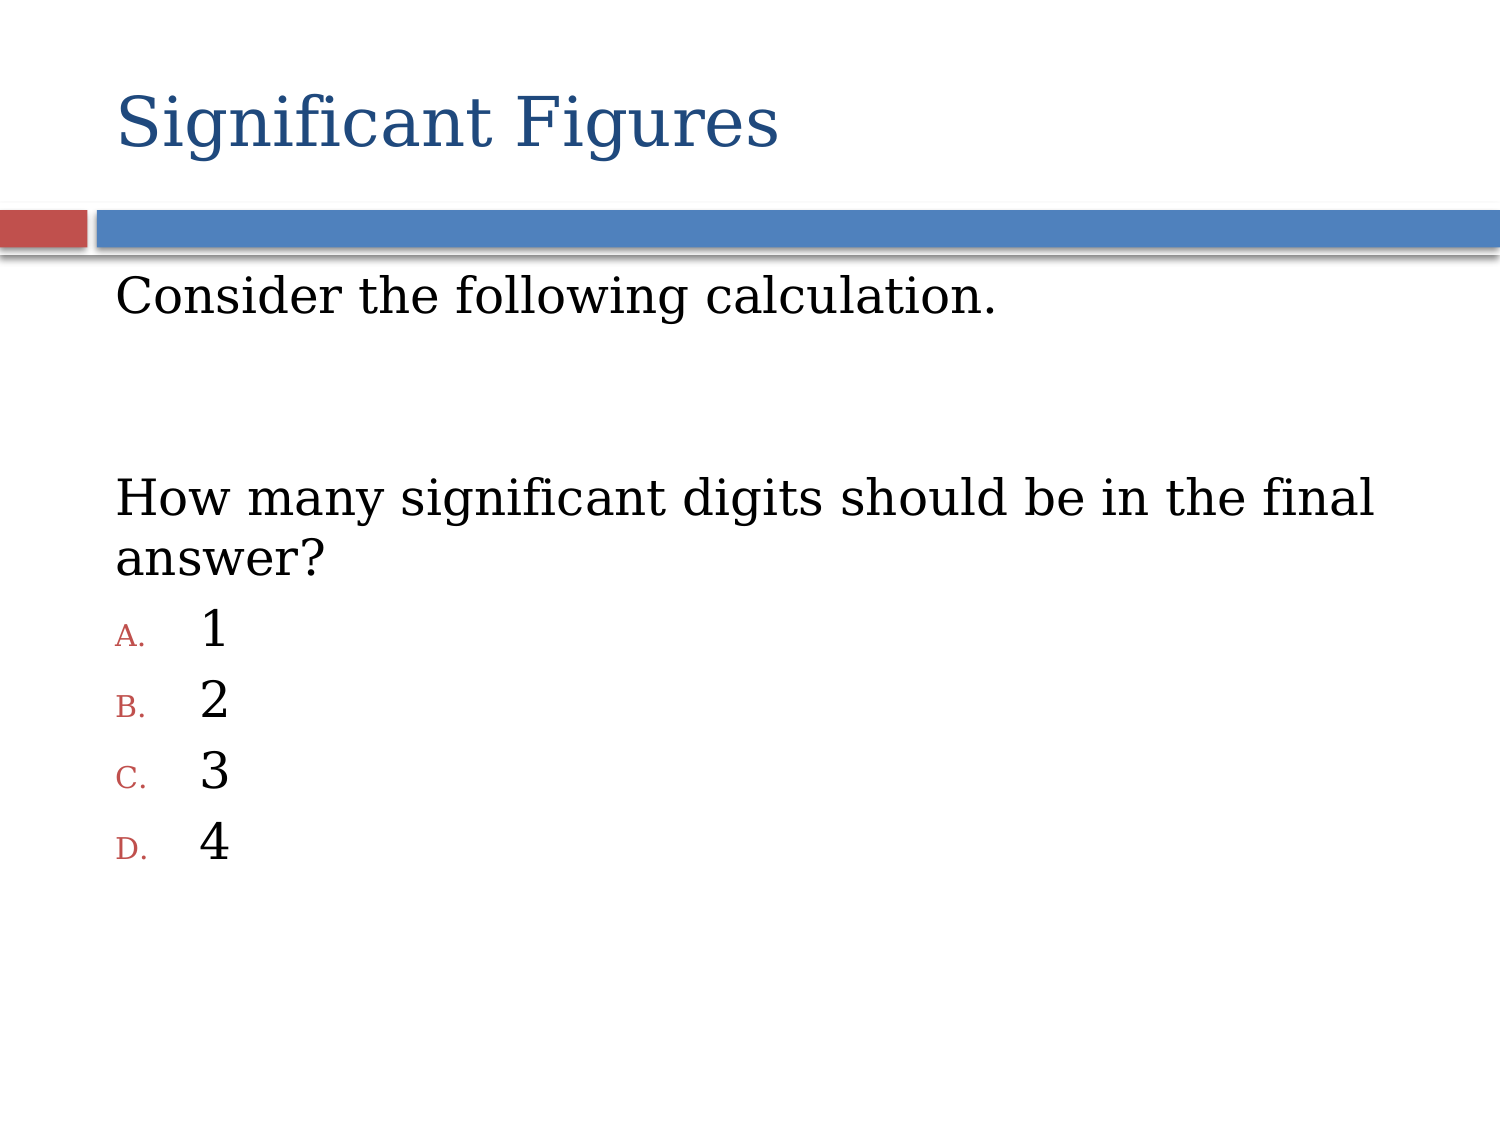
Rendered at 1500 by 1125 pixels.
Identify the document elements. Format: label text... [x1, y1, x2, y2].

title Significant Figures [100, 37, 1438, 200]
